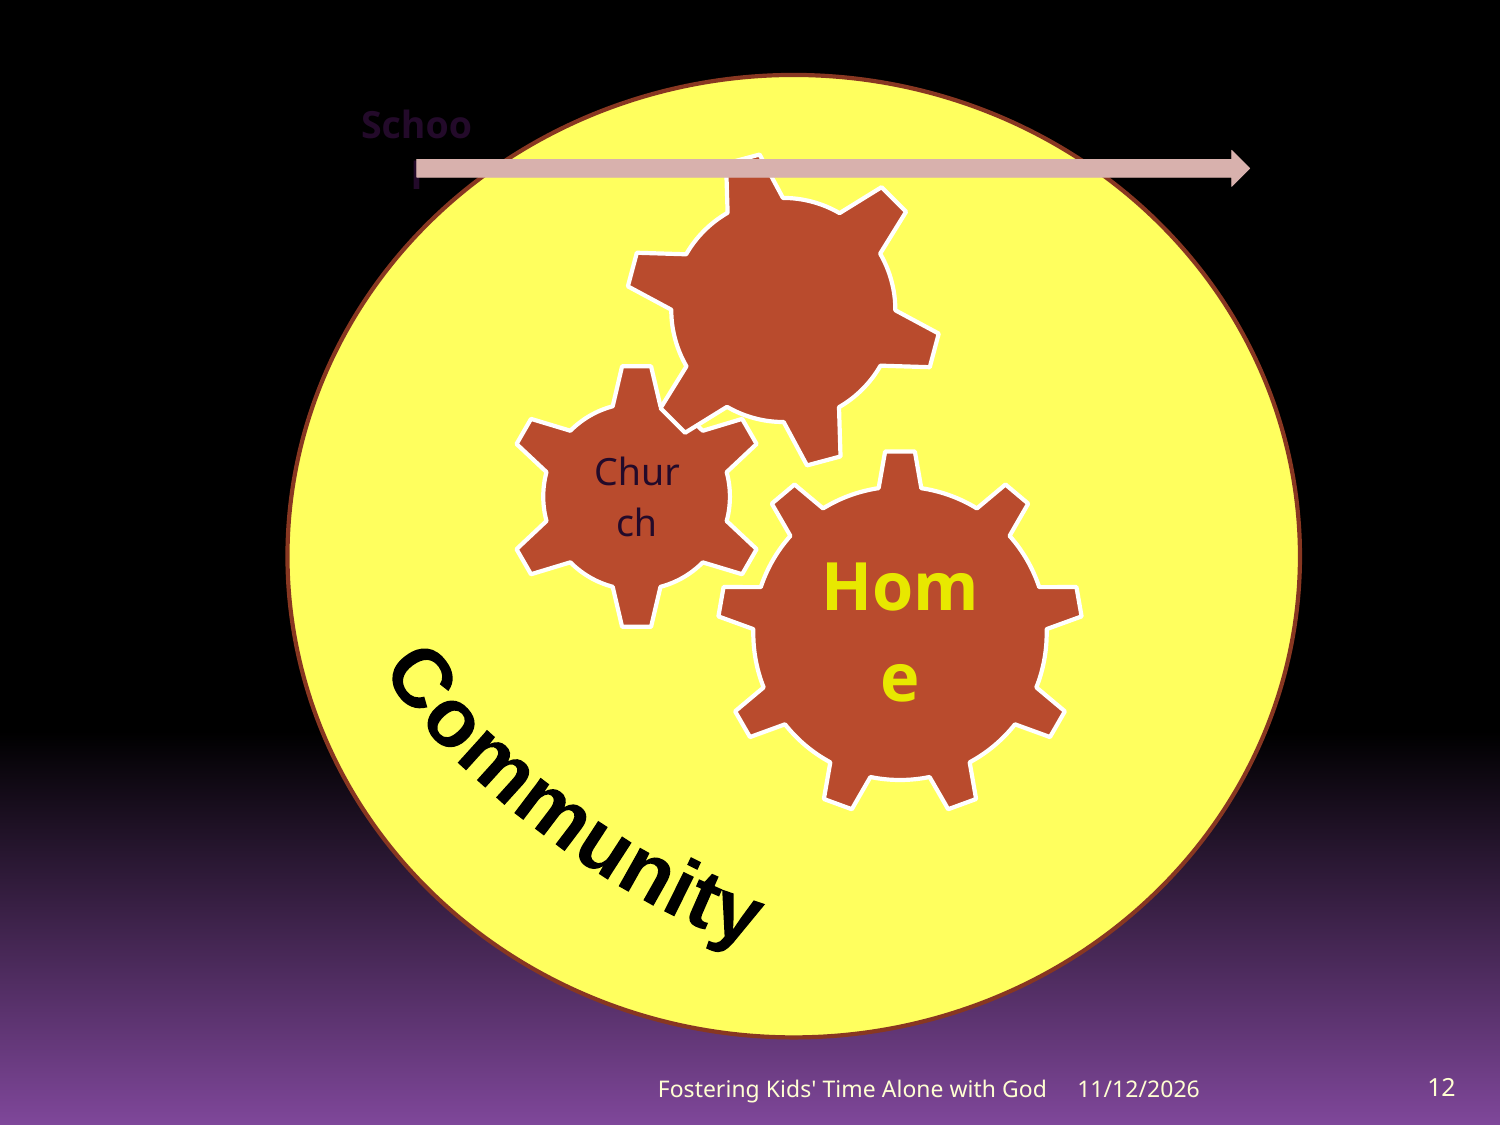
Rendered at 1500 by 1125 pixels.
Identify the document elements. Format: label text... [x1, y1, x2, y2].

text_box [249, 149, 1251, 817]
text_box [367, 819, 1221, 1040]
slide_number 12 [1412, 1053, 1488, 1114]
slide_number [1063, 1053, 1412, 1114]
footer Fostering Kids' Time Alone with God [150, 1053, 1063, 1114]
text_box [1255, 352, 1303, 760]
text_box [540, 72, 1047, 137]
